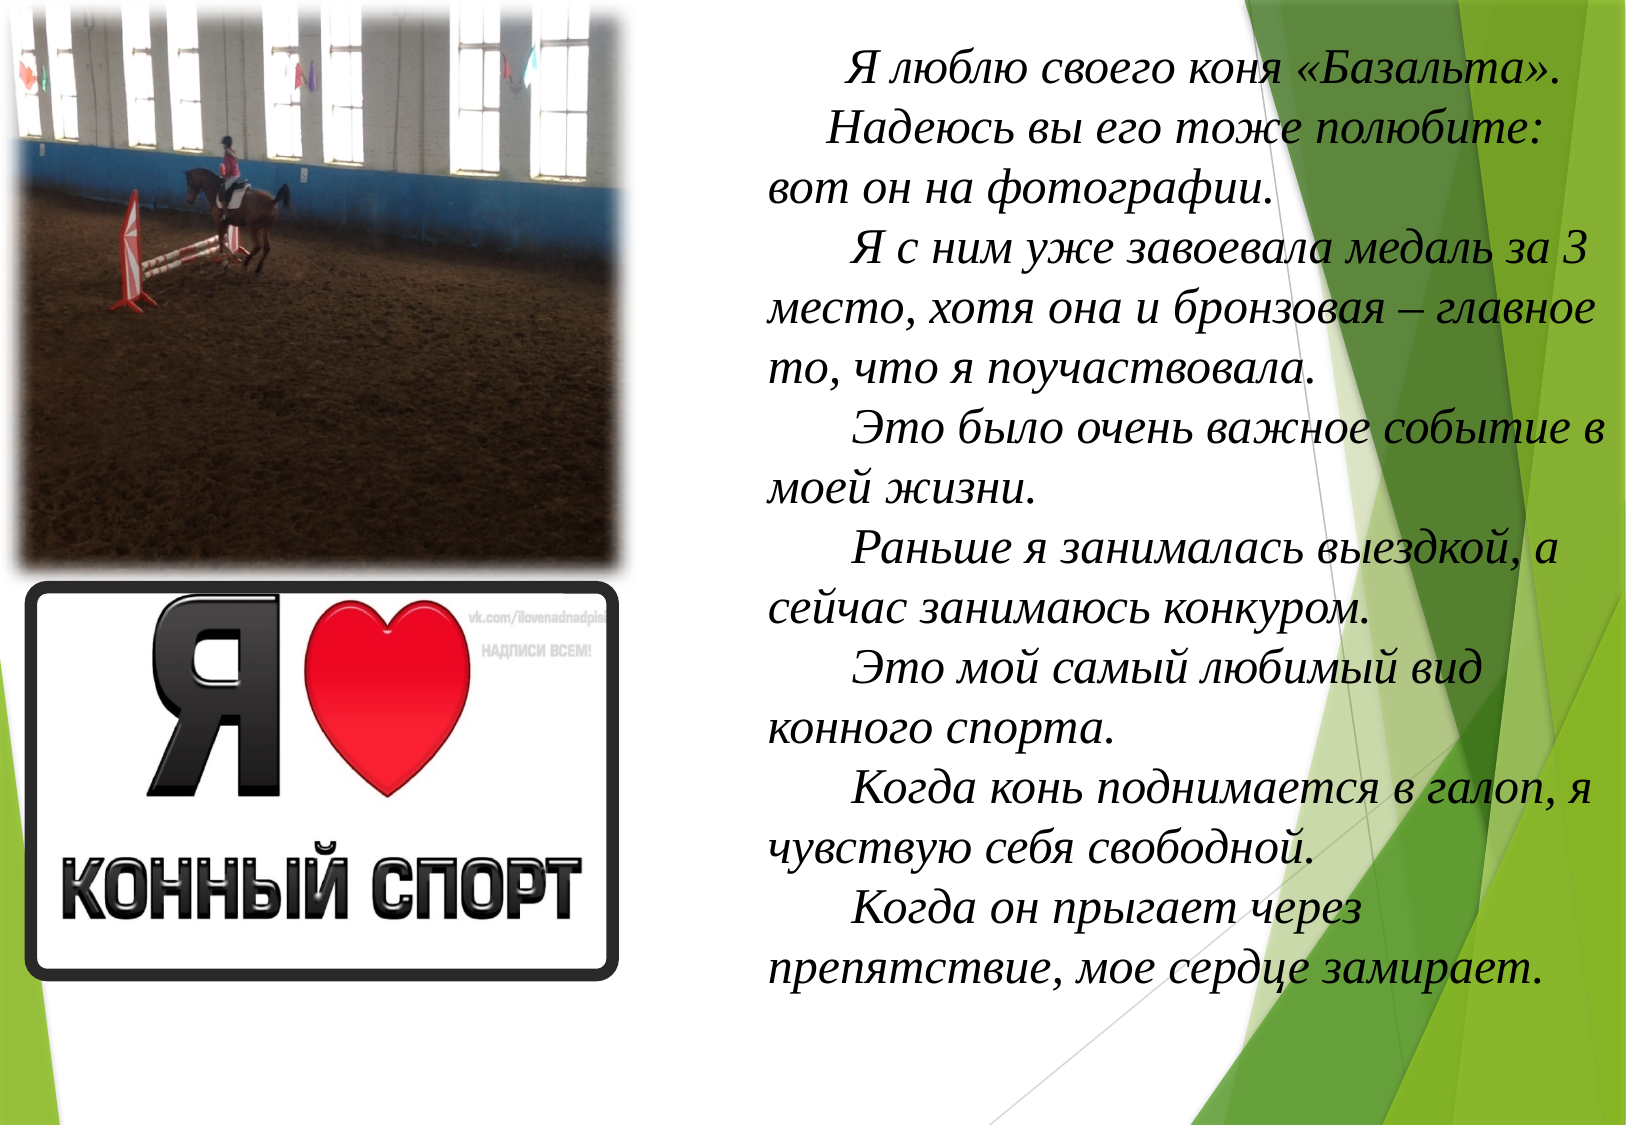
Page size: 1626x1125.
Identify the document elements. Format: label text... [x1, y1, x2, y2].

picture [0, 0, 1220, 976]
text_box Я люблю своего коня «Базальта». Надеюсь вы его тоже полюбите: вот он на фотографии. Я с ним уже завоевала медаль за 3 место, хотя она и бронзовая – главное то, что я поучаствовала. Это было очень важное событие в моей жизни. Раньше я занималась выездкой, а сейчас занимаюсь конкуром. Это мой самый любимый вид конного спорта. Когда конь поднимается в галоп, я чувствую себя свободной. Когда он прыгает через препятствие, мое сердце замирает. [753, 26, 1625, 1001]
